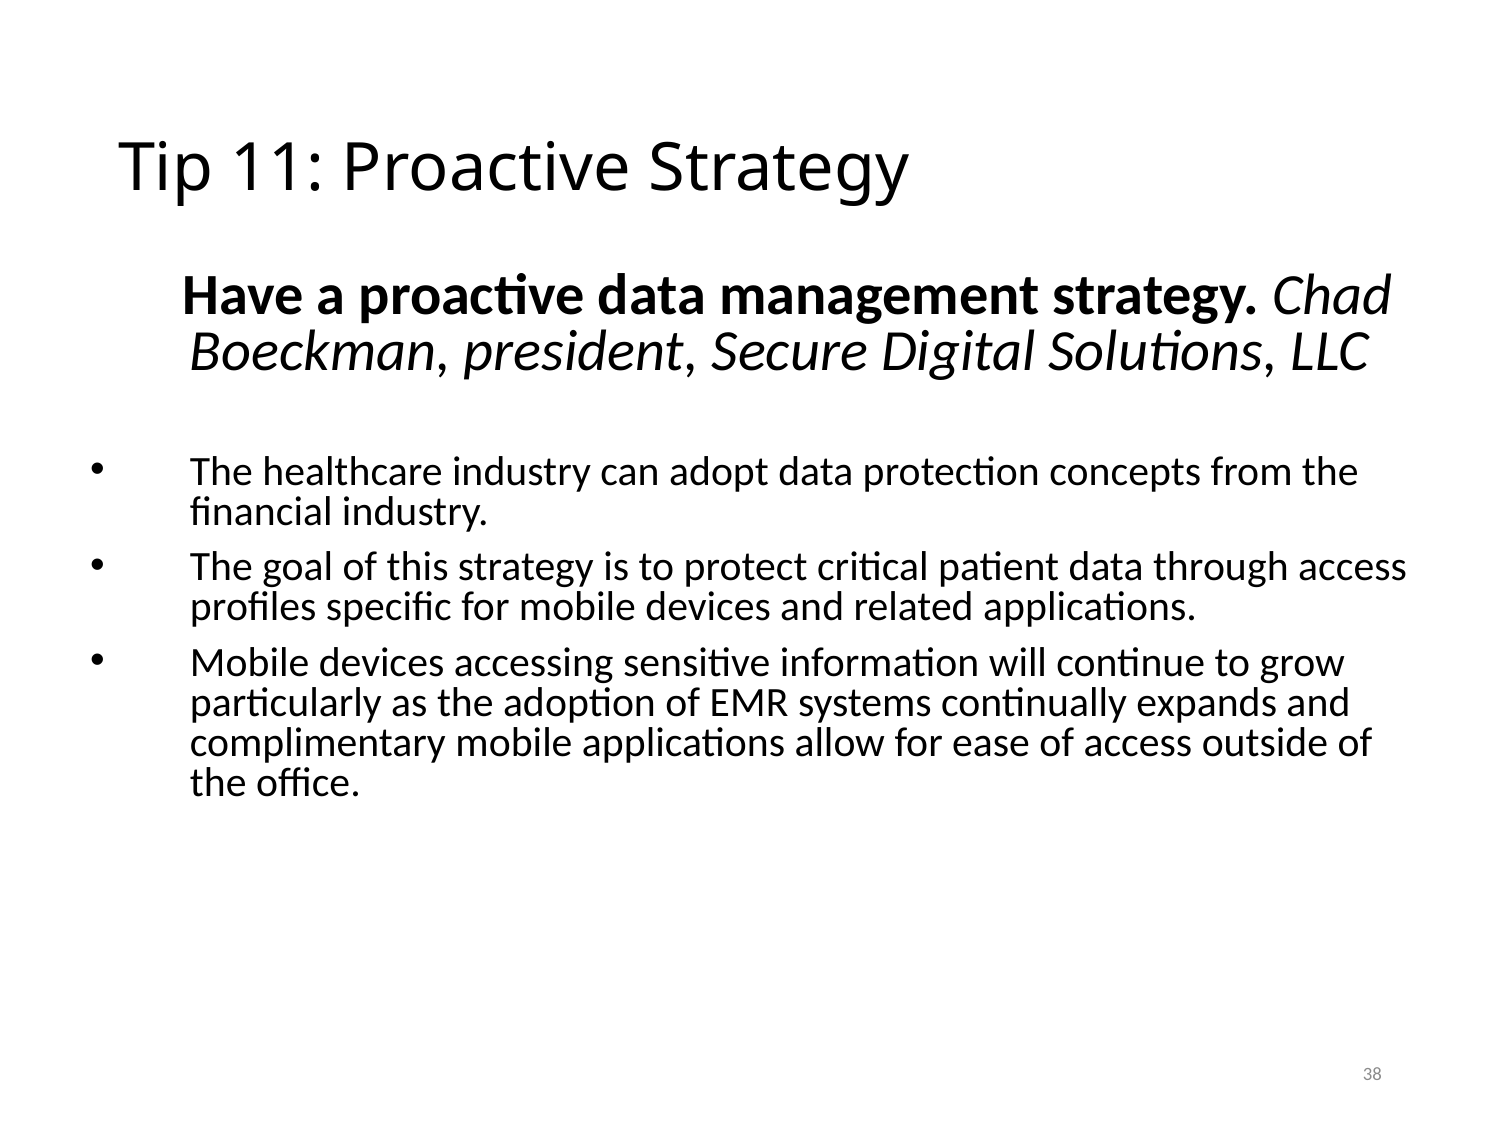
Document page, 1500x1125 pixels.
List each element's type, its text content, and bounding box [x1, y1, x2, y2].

list Have a proactive data management strategy. Chad Boeckman, president, Secure Digital Solutions, LLC The healthcare industry can adopt data protection concepts from the financial industry. The goal of this strategy is to protect critical patient data through access profiles specific for mobile devices and related applications. Mobile devices accessing sensitive information will continue to grow particularly as the adoption of EMR systems continually expands and complimentary mobile applications allow for ease of access outside of the office. [75, 262, 1425, 1063]
slide_number 38 [1059, 1042, 1397, 1103]
title Tip 11: Proactive Strategy [103, 59, 1397, 262]
